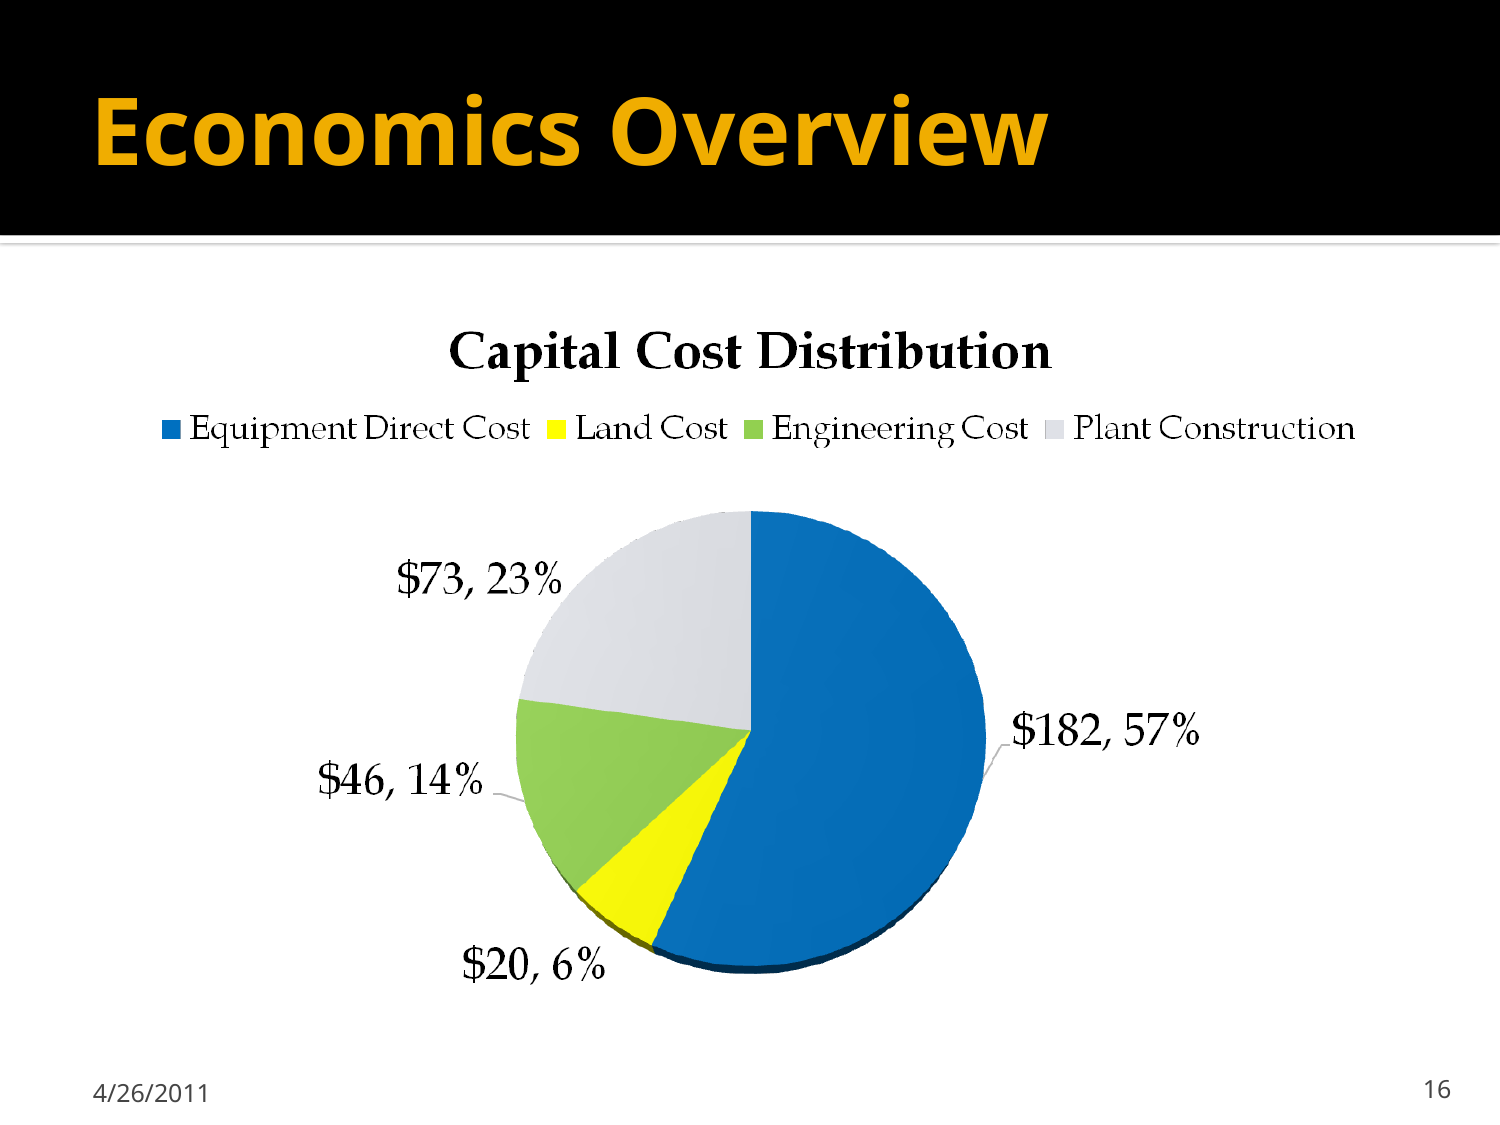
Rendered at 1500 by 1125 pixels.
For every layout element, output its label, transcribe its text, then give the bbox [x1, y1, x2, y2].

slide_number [75, 1062, 425, 1108]
slide_number 16 [1345, 1062, 1467, 1108]
title Economics Overview [75, 25, 1425, 231]
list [74, 304, 1425, 1037]
